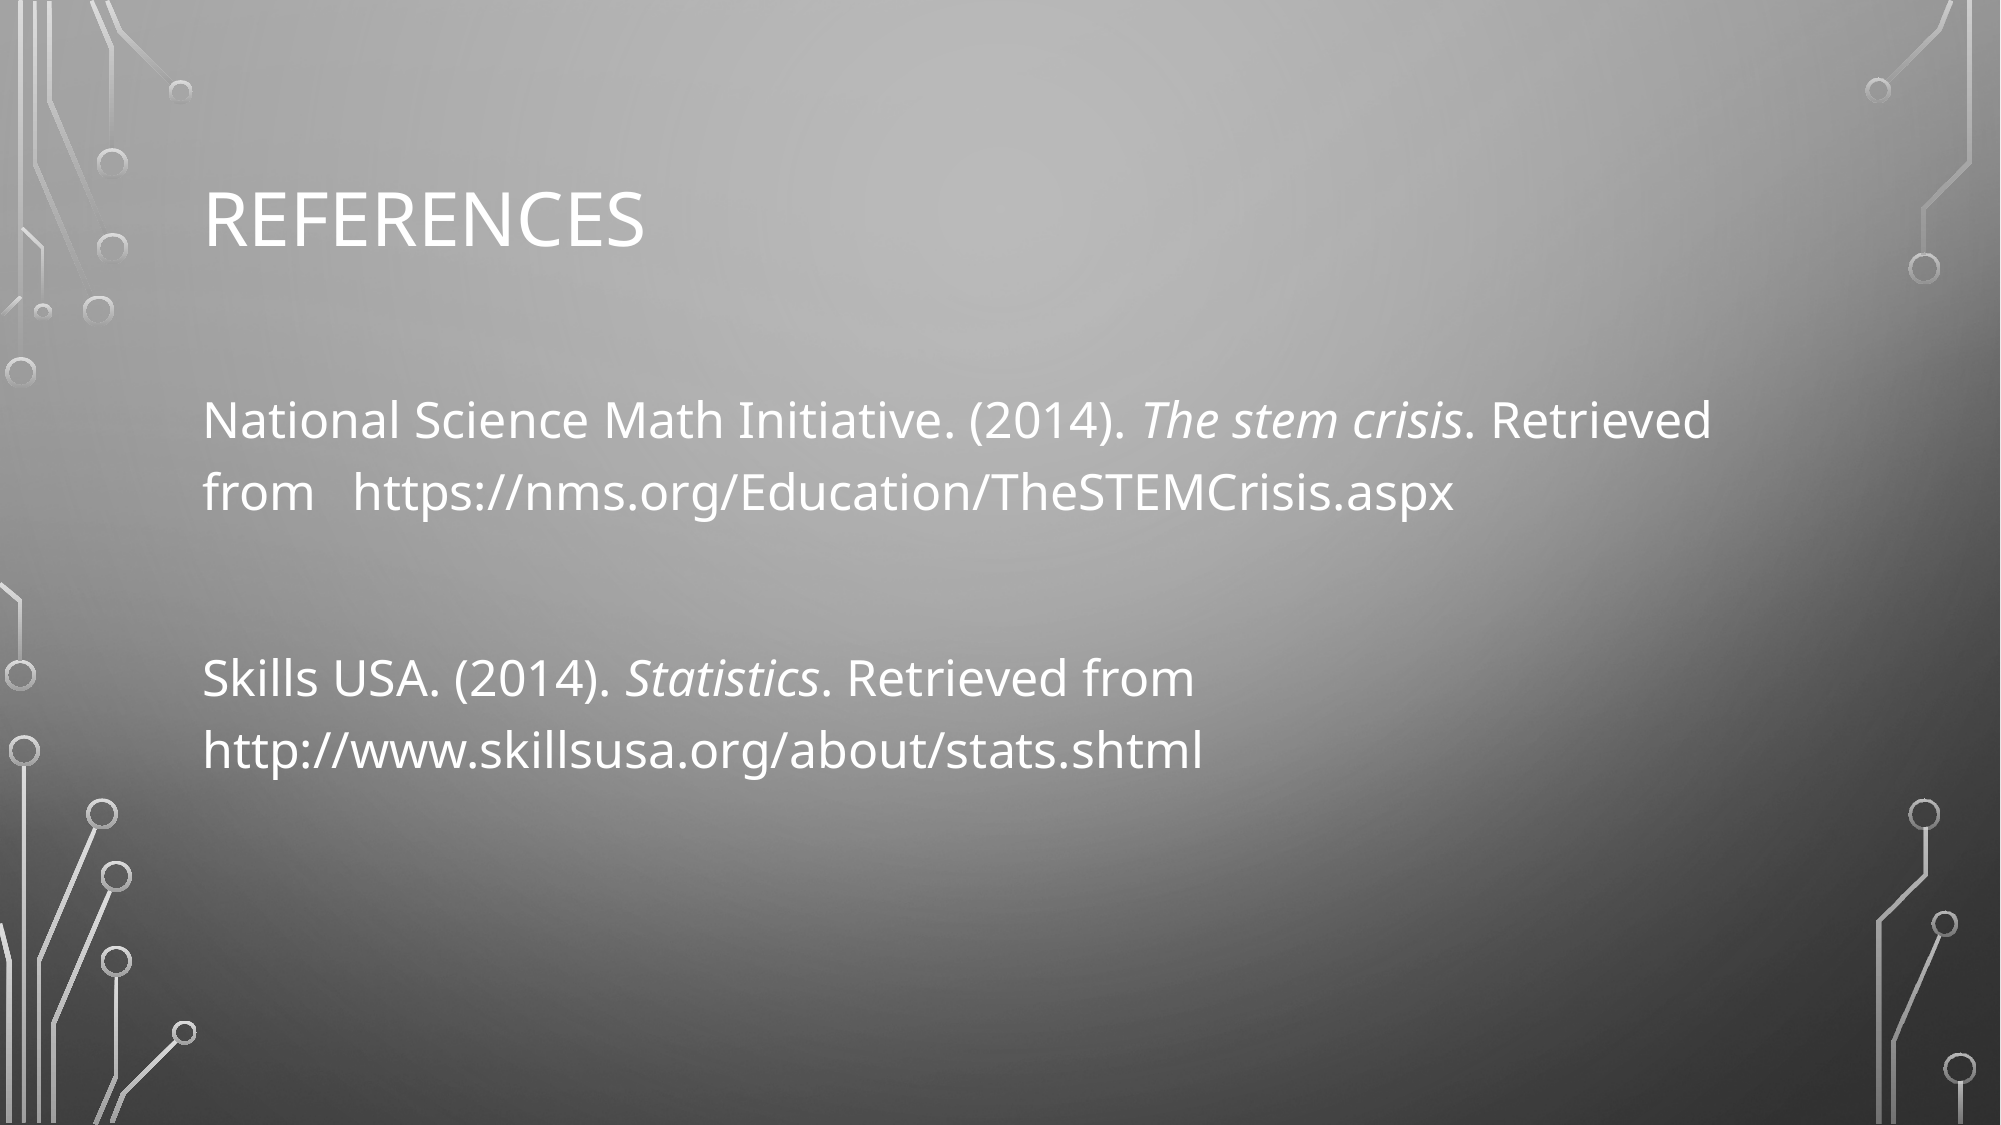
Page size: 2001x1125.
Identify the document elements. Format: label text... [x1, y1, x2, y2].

title References [187, 101, 1813, 344]
list National Science Math Initiative. (2014). The stem crisis. Retrieved from https://nms.org/Education/TheSTEMCrisis.aspx Skills USA. (2014). Statistics. Retrieved from http://www.skillsusa.org/about/stats.shtml [187, 369, 1813, 950]
